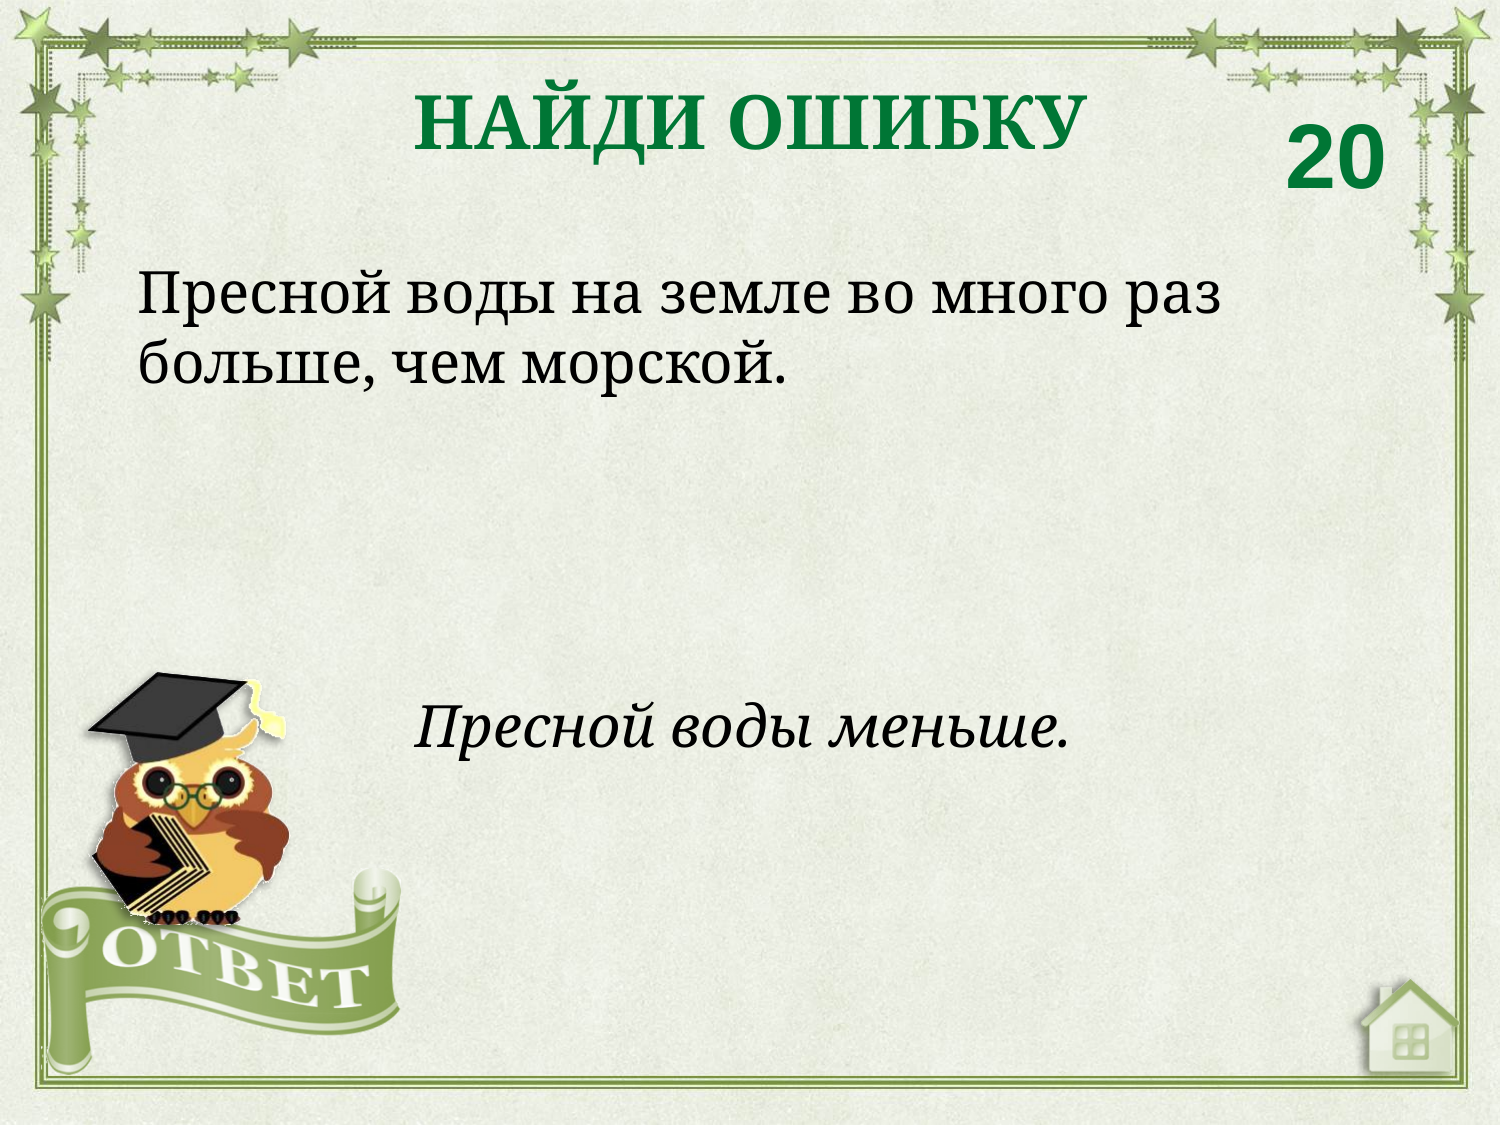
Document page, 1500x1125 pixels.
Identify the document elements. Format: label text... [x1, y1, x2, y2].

text_box 20 [1266, 89, 1407, 215]
text_box НАЙДИ ОШИБКУ [301, 66, 1200, 172]
picture [0, 0, 1500, 1125]
text_box Пресной воды на земле во много раз больше, чем морской. [123, 247, 1378, 485]
text_box Пресной воды меньше. [400, 681, 1435, 766]
